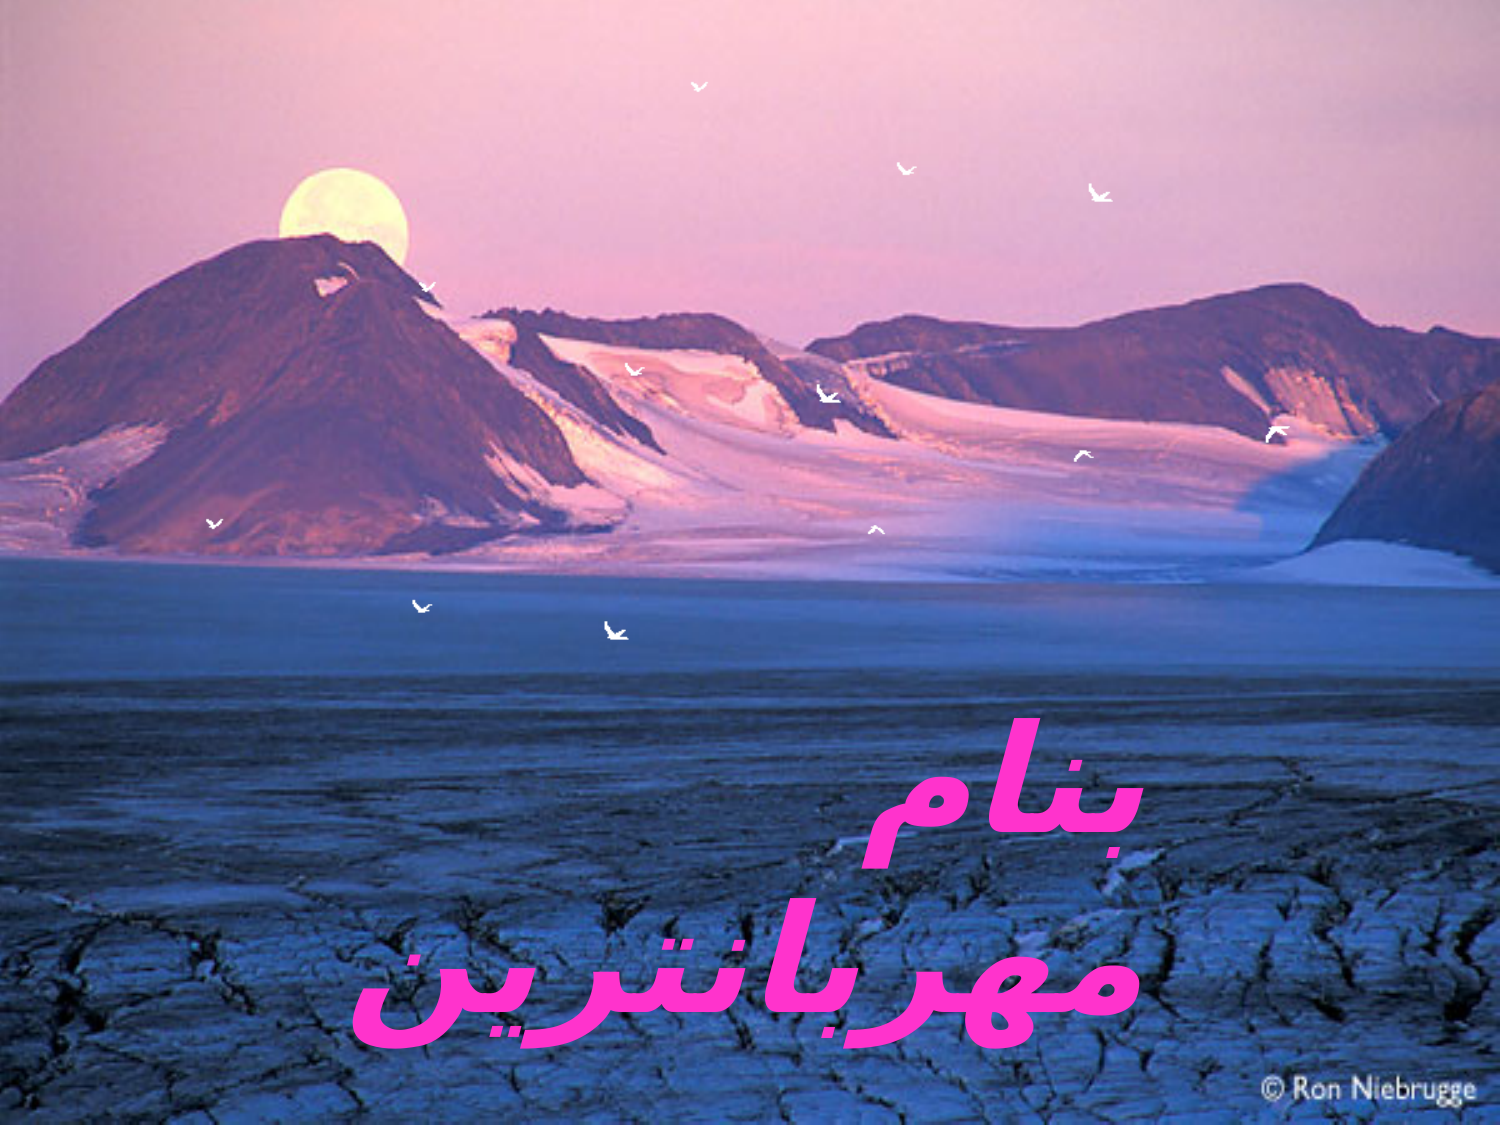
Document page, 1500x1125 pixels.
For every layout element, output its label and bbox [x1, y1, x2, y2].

list [608, 77, 1271, 210]
picture [0, 0, 1500, 1125]
